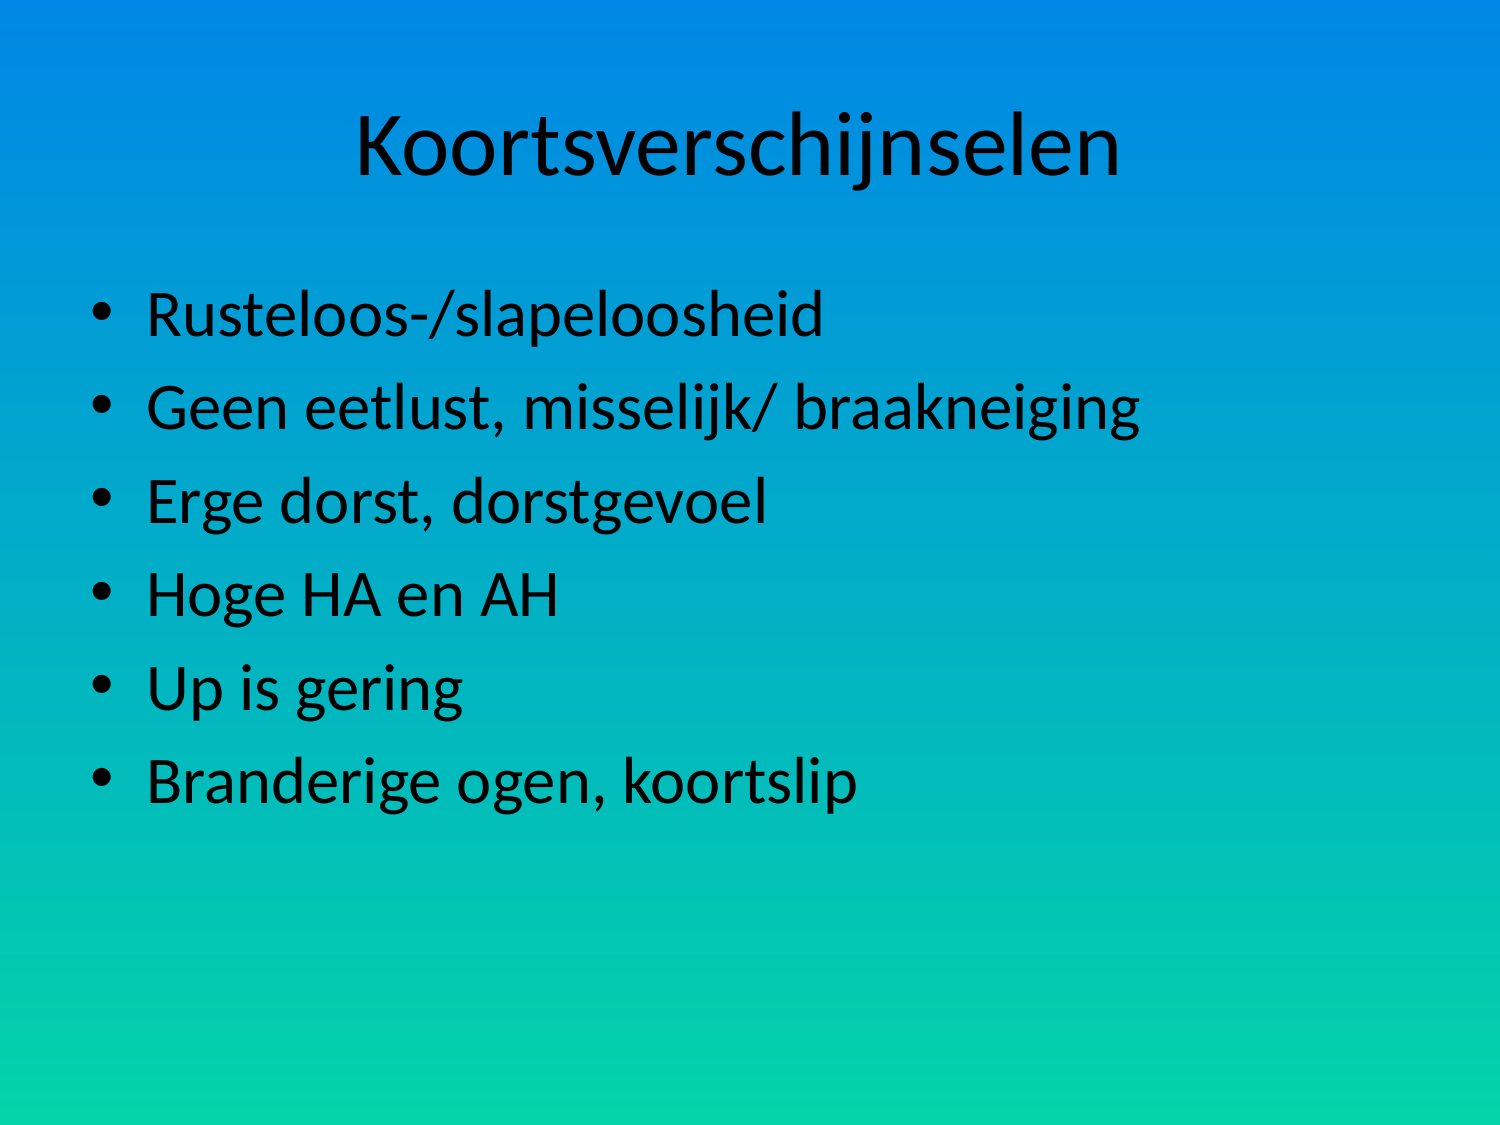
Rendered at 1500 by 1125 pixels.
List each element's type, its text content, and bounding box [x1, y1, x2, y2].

title Koortsverschijnselen [75, 45, 1425, 233]
list Rusteloos-/slapeloosheid Geen eetlust, misselijk/ braakneiging Erge dorst, dorstgevoel Hoge HA en AH Up is gering Branderige ogen, koortslip [75, 262, 1425, 1005]
